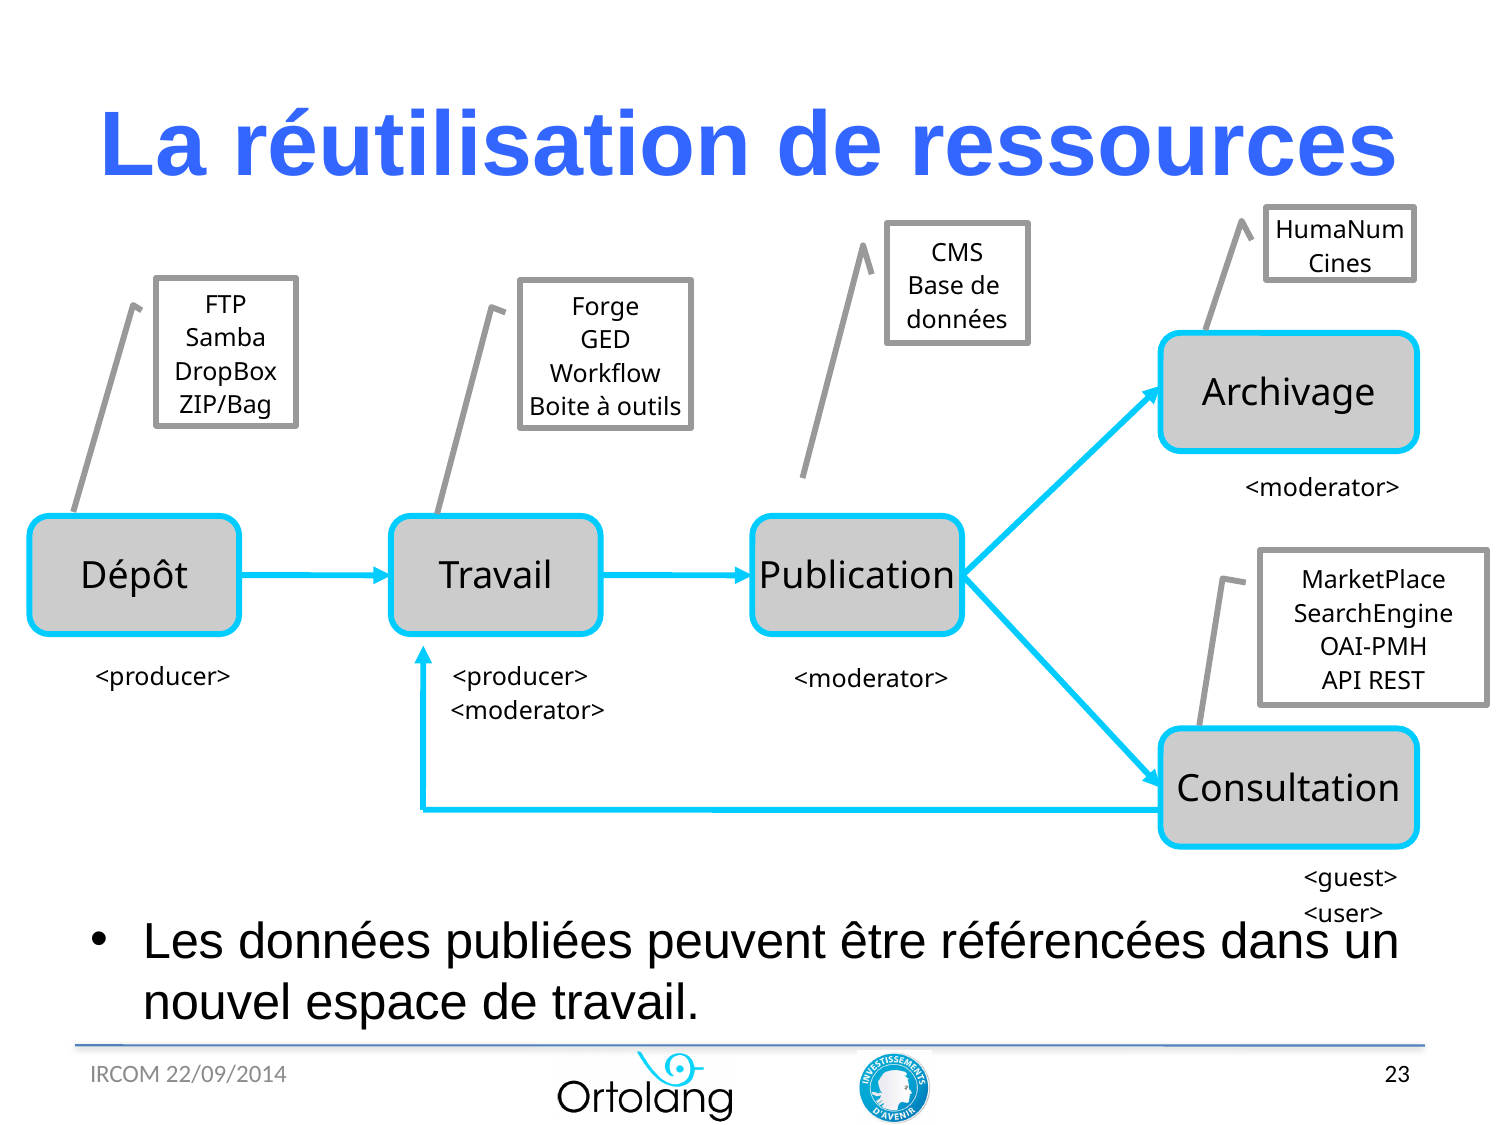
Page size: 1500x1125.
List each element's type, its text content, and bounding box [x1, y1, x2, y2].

picture [857, 1050, 932, 1125]
slide_number 23 [1074, 1042, 1425, 1103]
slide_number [75, 1042, 425, 1103]
title La réutilisation de ressources [75, 45, 1425, 205]
picture [555, 1050, 733, 1122]
list Les données publiées peuvent être référencées dans un nouvel espace de travail. [75, 943, 1425, 1043]
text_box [29, 207, 1488, 935]
